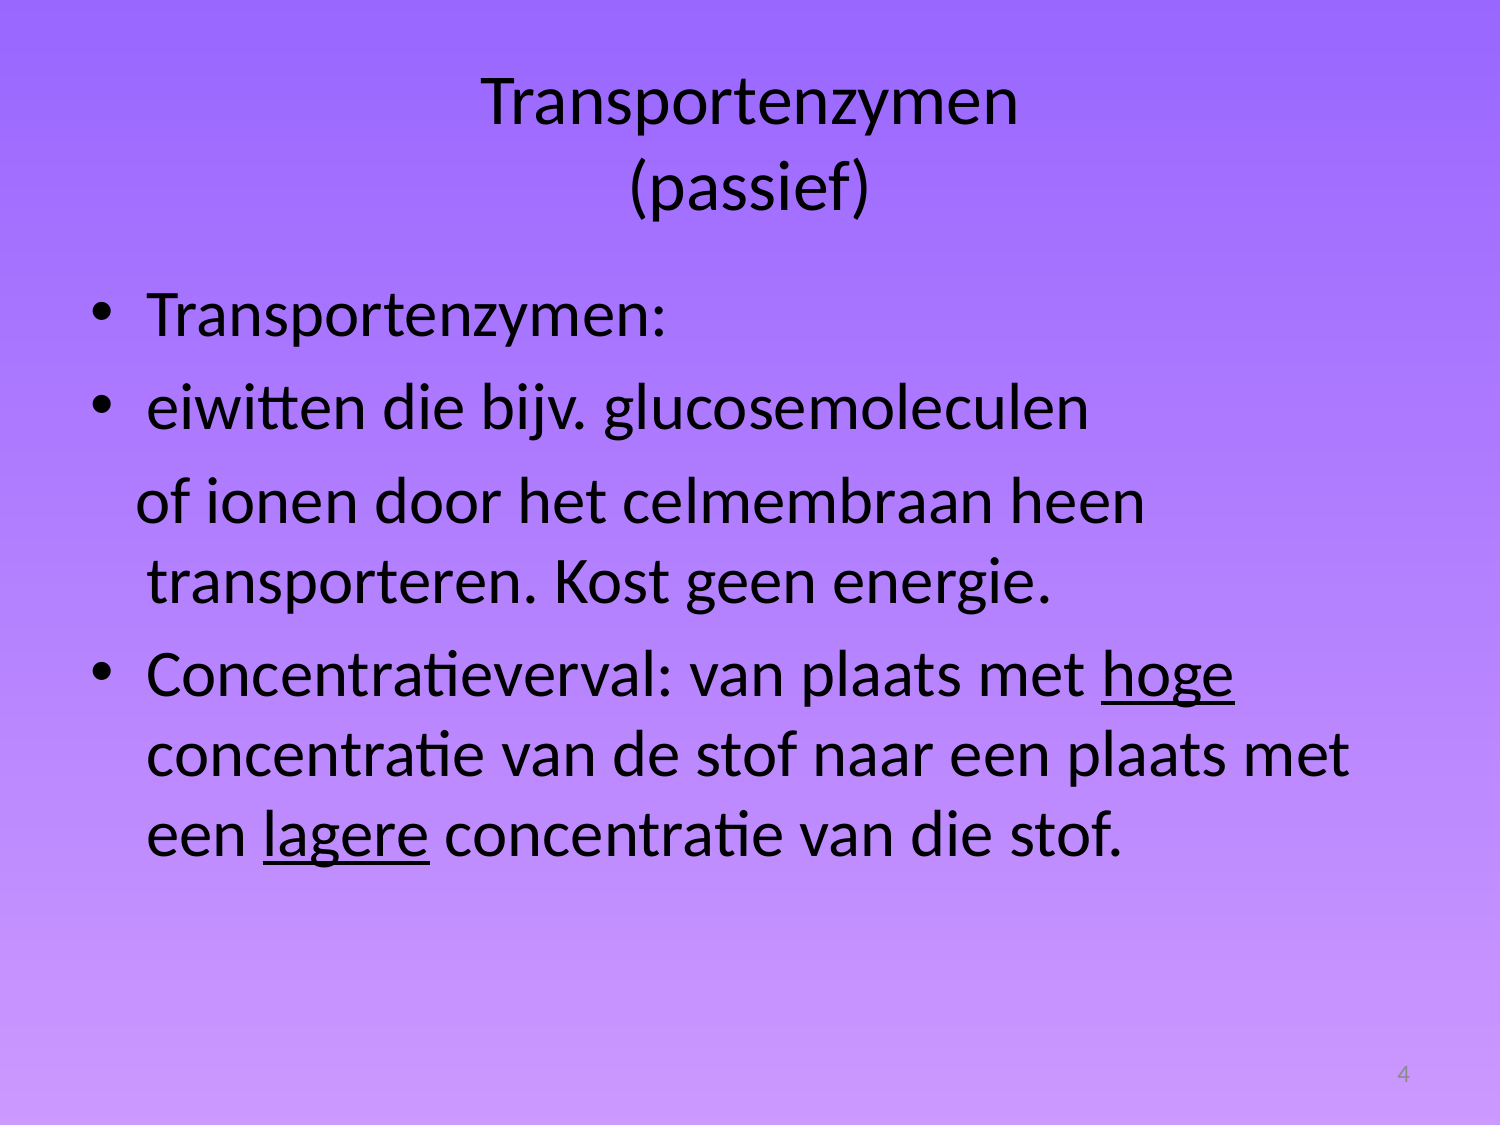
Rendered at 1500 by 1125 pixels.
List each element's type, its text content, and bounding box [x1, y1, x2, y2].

list Transportenzymen: eiwitten die bijv. glucosemoleculen of ionen door het celmembraan heen transporteren. Kost geen energie. Concentratieverval: van plaats met hoge concentratie van de stof naar een plaats met een lagere concentratie van die stof. [75, 262, 1425, 1005]
slide_number 4 [1074, 1042, 1425, 1103]
title Transportenzymen (passief) [75, 45, 1425, 233]
